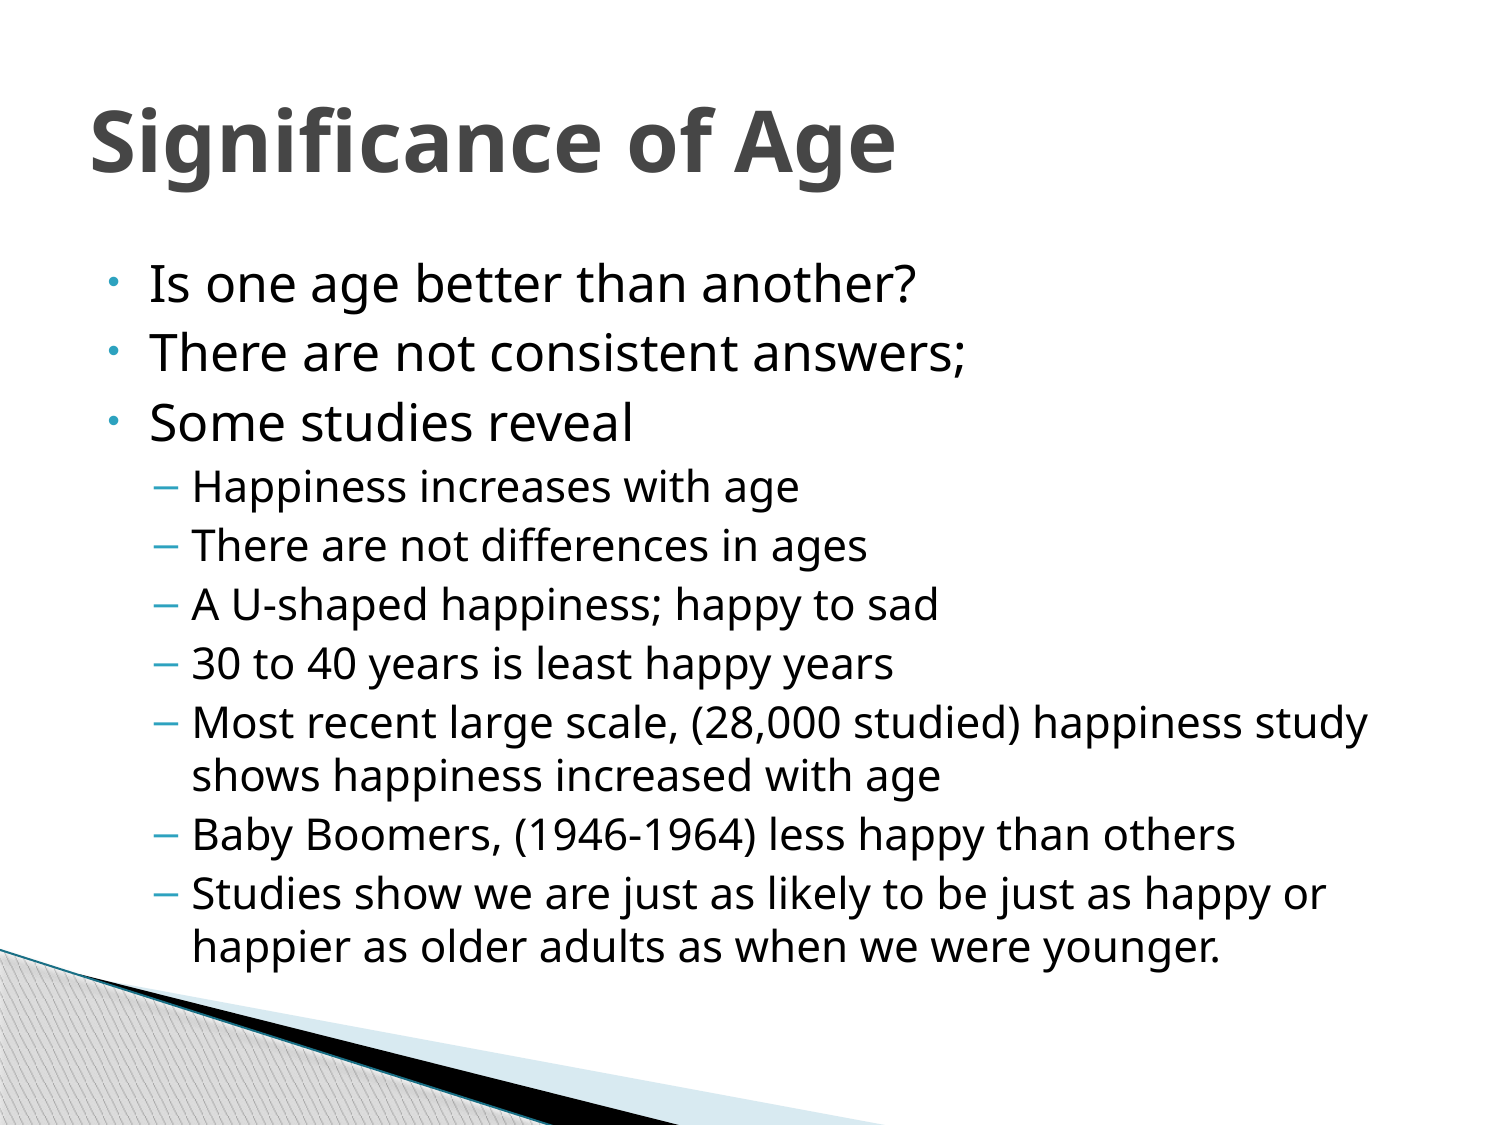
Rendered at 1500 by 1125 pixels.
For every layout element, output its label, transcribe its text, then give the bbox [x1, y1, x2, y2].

title Significance of Age [75, 45, 1425, 233]
list Is one age better than another? There are not consistent answers; Some studies reveal Happiness increases with age There are not differences in ages A U-shaped happiness; happy to sad 30 to 40 years is least happy years Most recent large scale, (28,000 studied) happiness study shows happiness increased with age Baby Boomers, (1946-1964) less happy than others Studies show we are just as likely to be just as happy or happier as older adults as when we were younger. [75, 243, 1425, 986]
